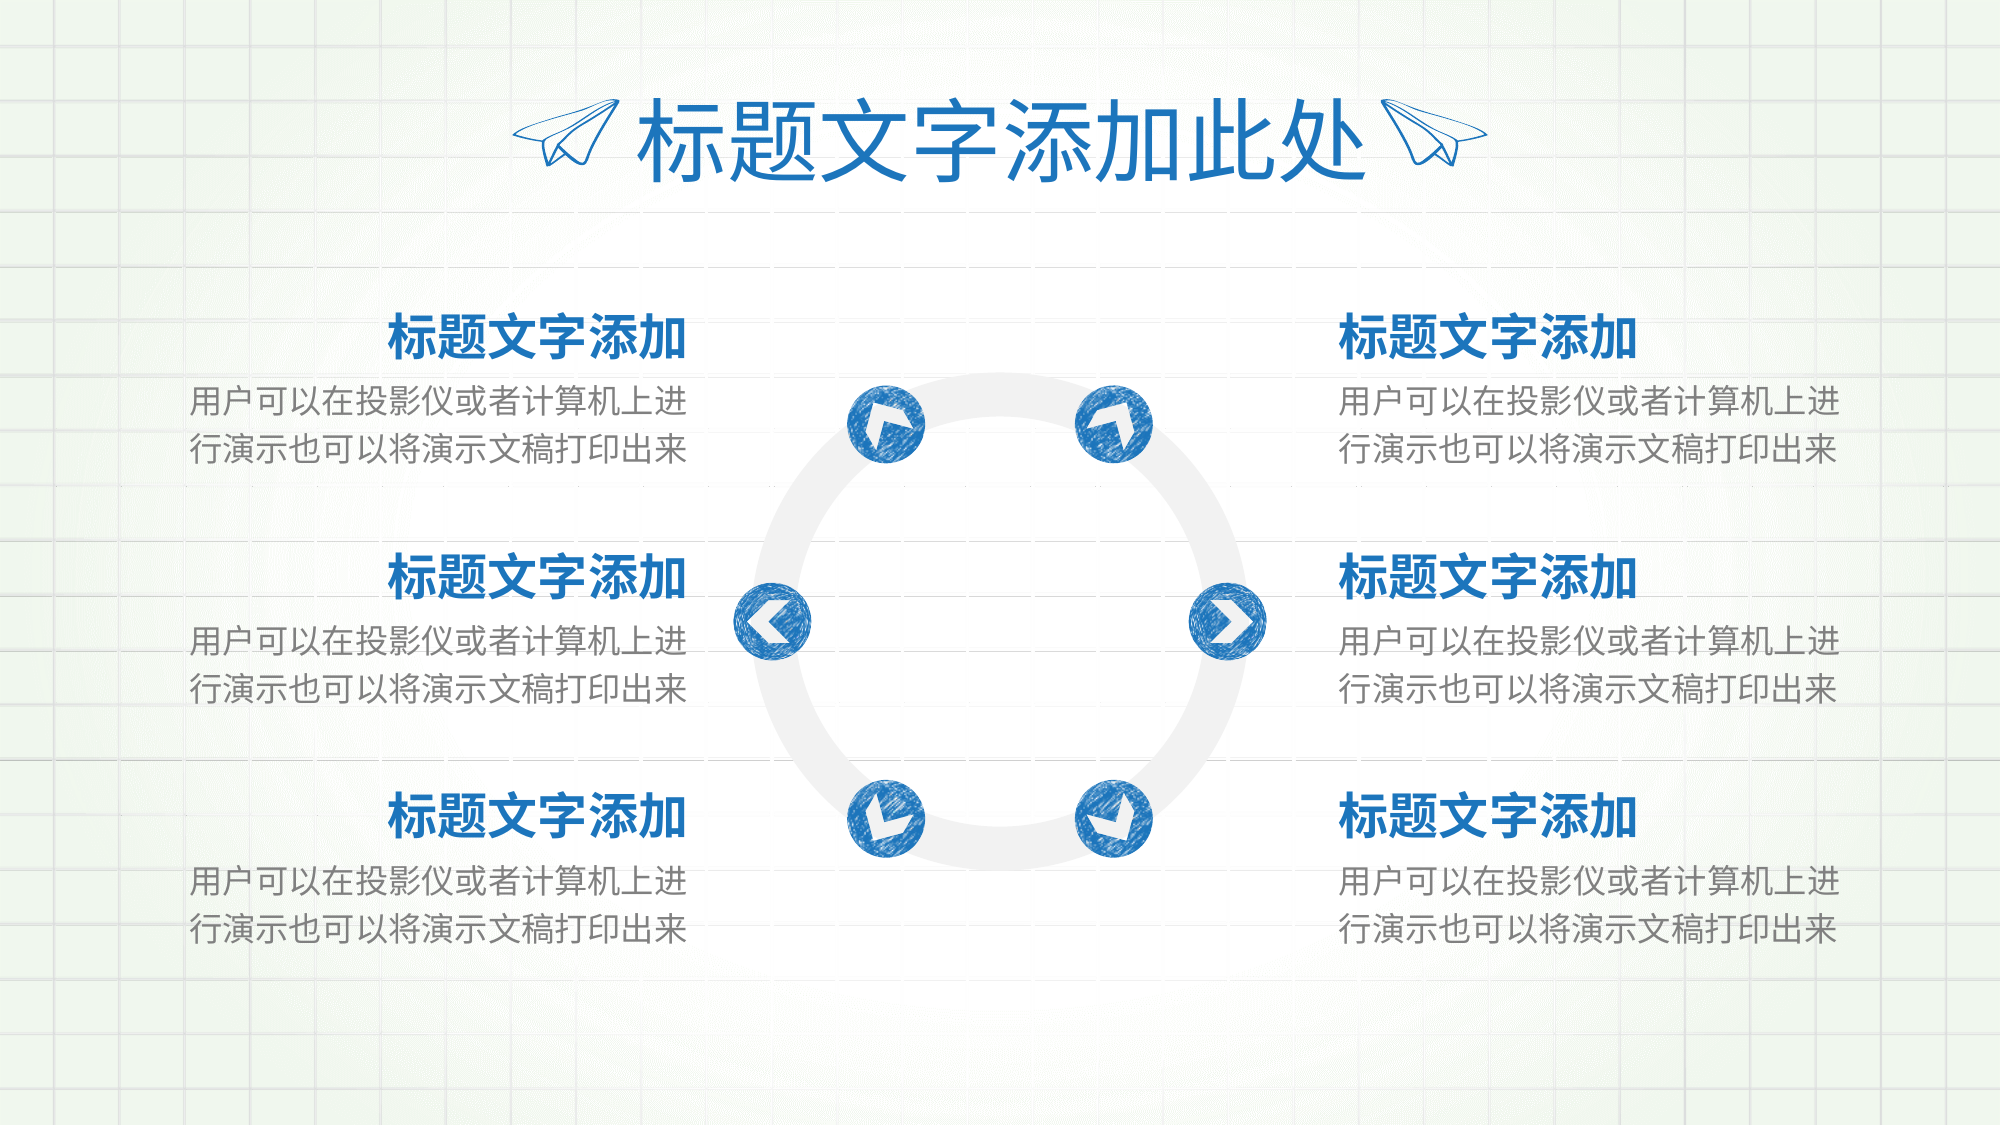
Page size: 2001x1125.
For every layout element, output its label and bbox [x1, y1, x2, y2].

text_box [170, 765, 703, 957]
text_box [733, 372, 1267, 871]
text_box [170, 525, 703, 718]
text_box [170, 286, 703, 478]
text_box [511, 54, 1489, 196]
text_box [1324, 765, 1857, 957]
text_box [1324, 286, 1857, 478]
text_box [1324, 525, 1857, 718]
picture [0, 0, 2000, 1125]
